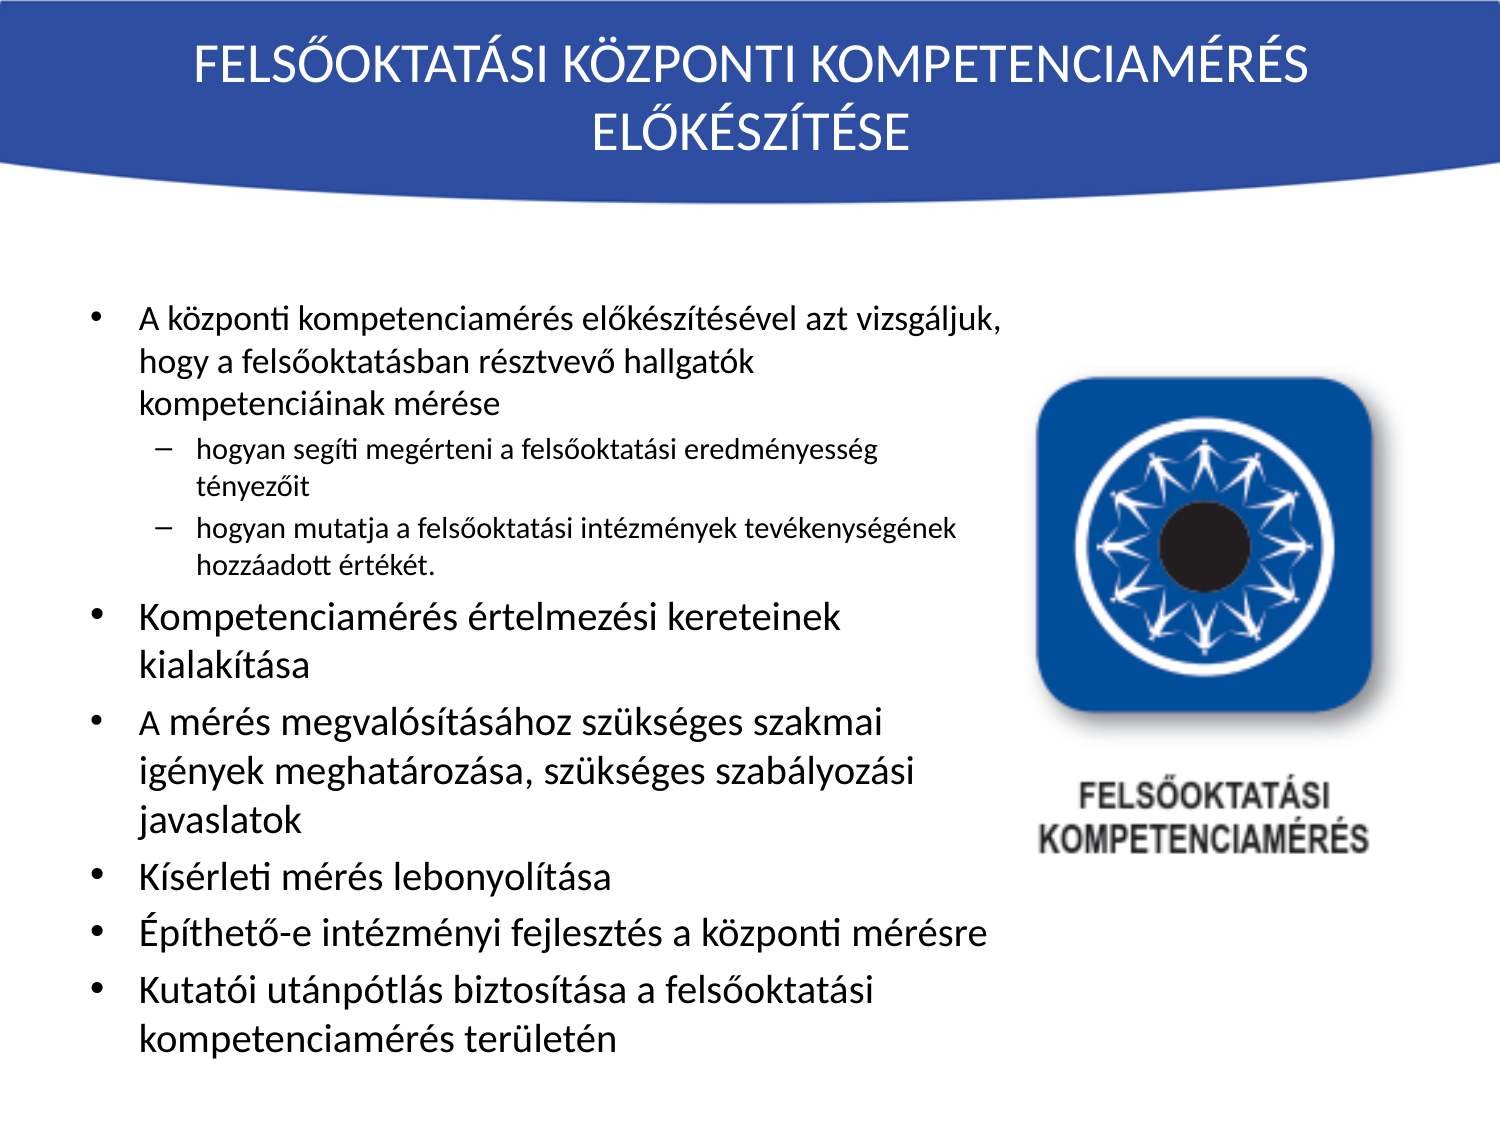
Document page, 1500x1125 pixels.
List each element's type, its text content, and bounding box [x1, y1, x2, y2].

list A központi kompetenciamérés előkészítésével azt vizsgáljuk, hogy a felsőoktatásban résztvevő hallgatók kompetenciáinak mérése hogyan segíti megérteni a felsőoktatási eredményesség tényezőit hogyan mutatja a felsőoktatási intézmények tevékenységének hozzáadott értékét. Kompetenciamérés értelmezési kereteinek kialakítása A mérés megvalósításához szükséges szakmai igények meghatározása, szükséges szabályozási javaslatok Kísérleti mérés lebonyolítása Építhető-e intézményi fejlesztés a központi mérésre Kutatói utánpótlás biztosítása a felsőoktatási kompetenciamérés területén [75, 231, 1022, 1071]
picture [0, 0, 1500, 1125]
title FELSŐOKTATÁSI KÖZPONTI KOMPETENCIAMÉRÉS ELŐKÉSZÍTÉSE [76, 17, 1427, 170]
